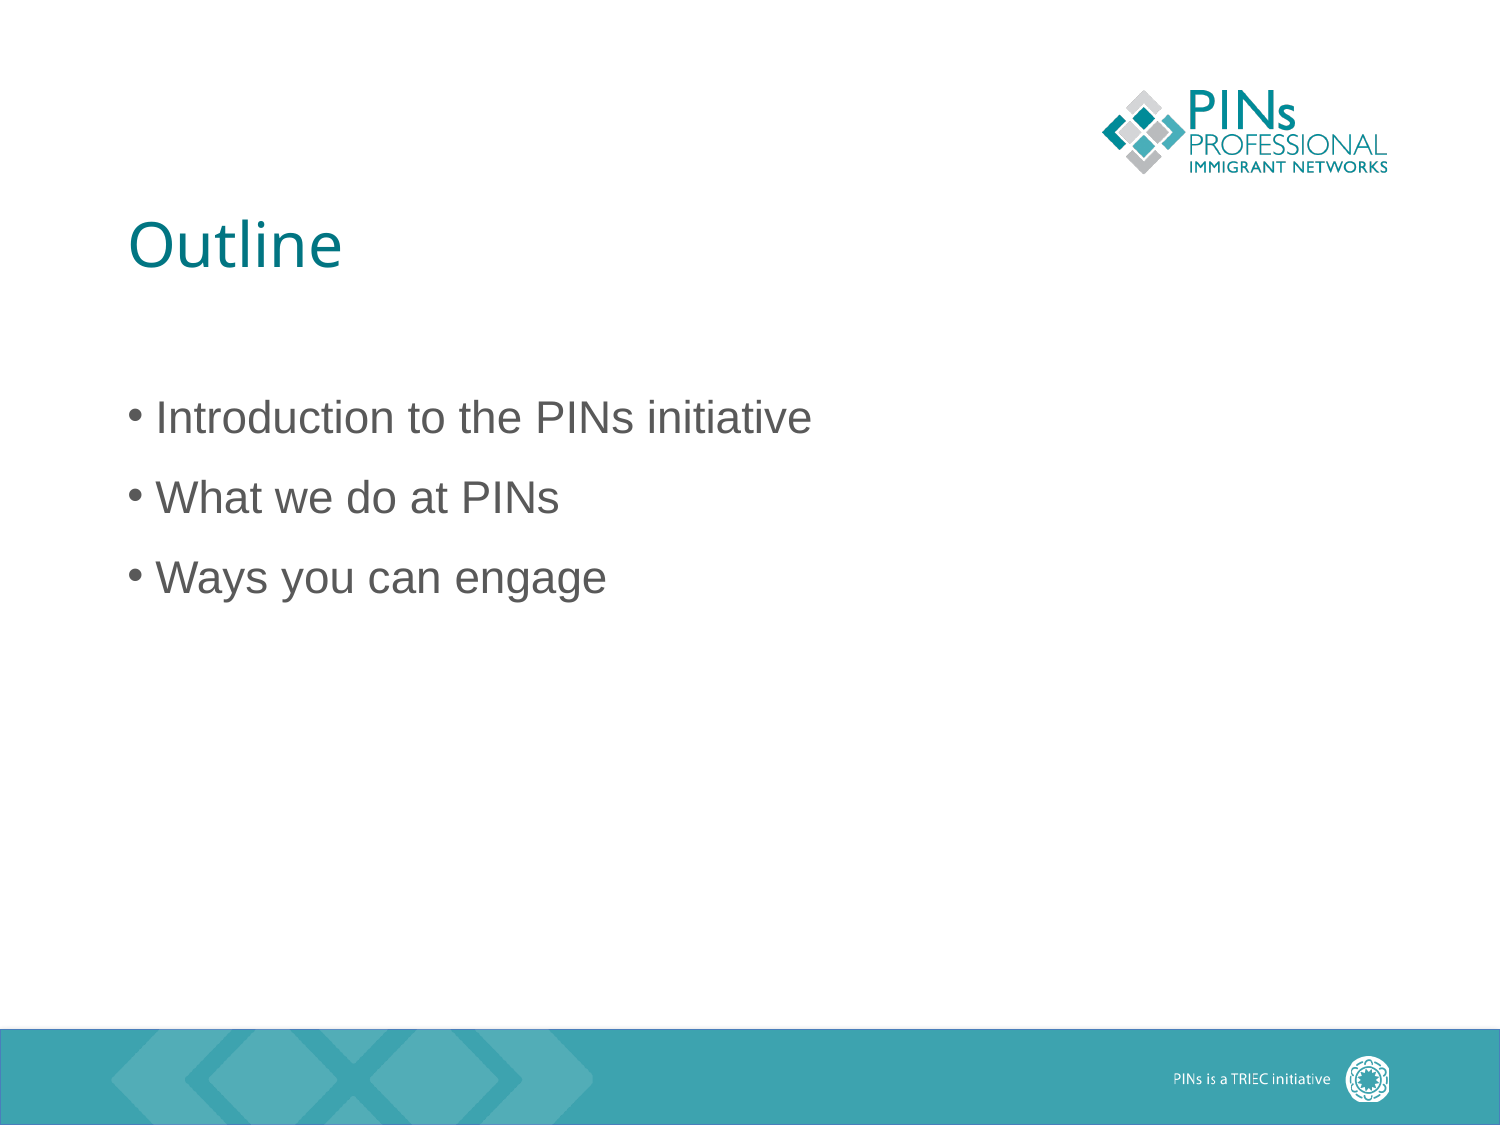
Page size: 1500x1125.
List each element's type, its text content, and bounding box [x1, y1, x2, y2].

picture [1088, 68, 1401, 196]
title Outline [112, 197, 1388, 329]
subtitle Introduction to the PINs initiative What we do at PINs Ways you can engage [112, 380, 1388, 905]
